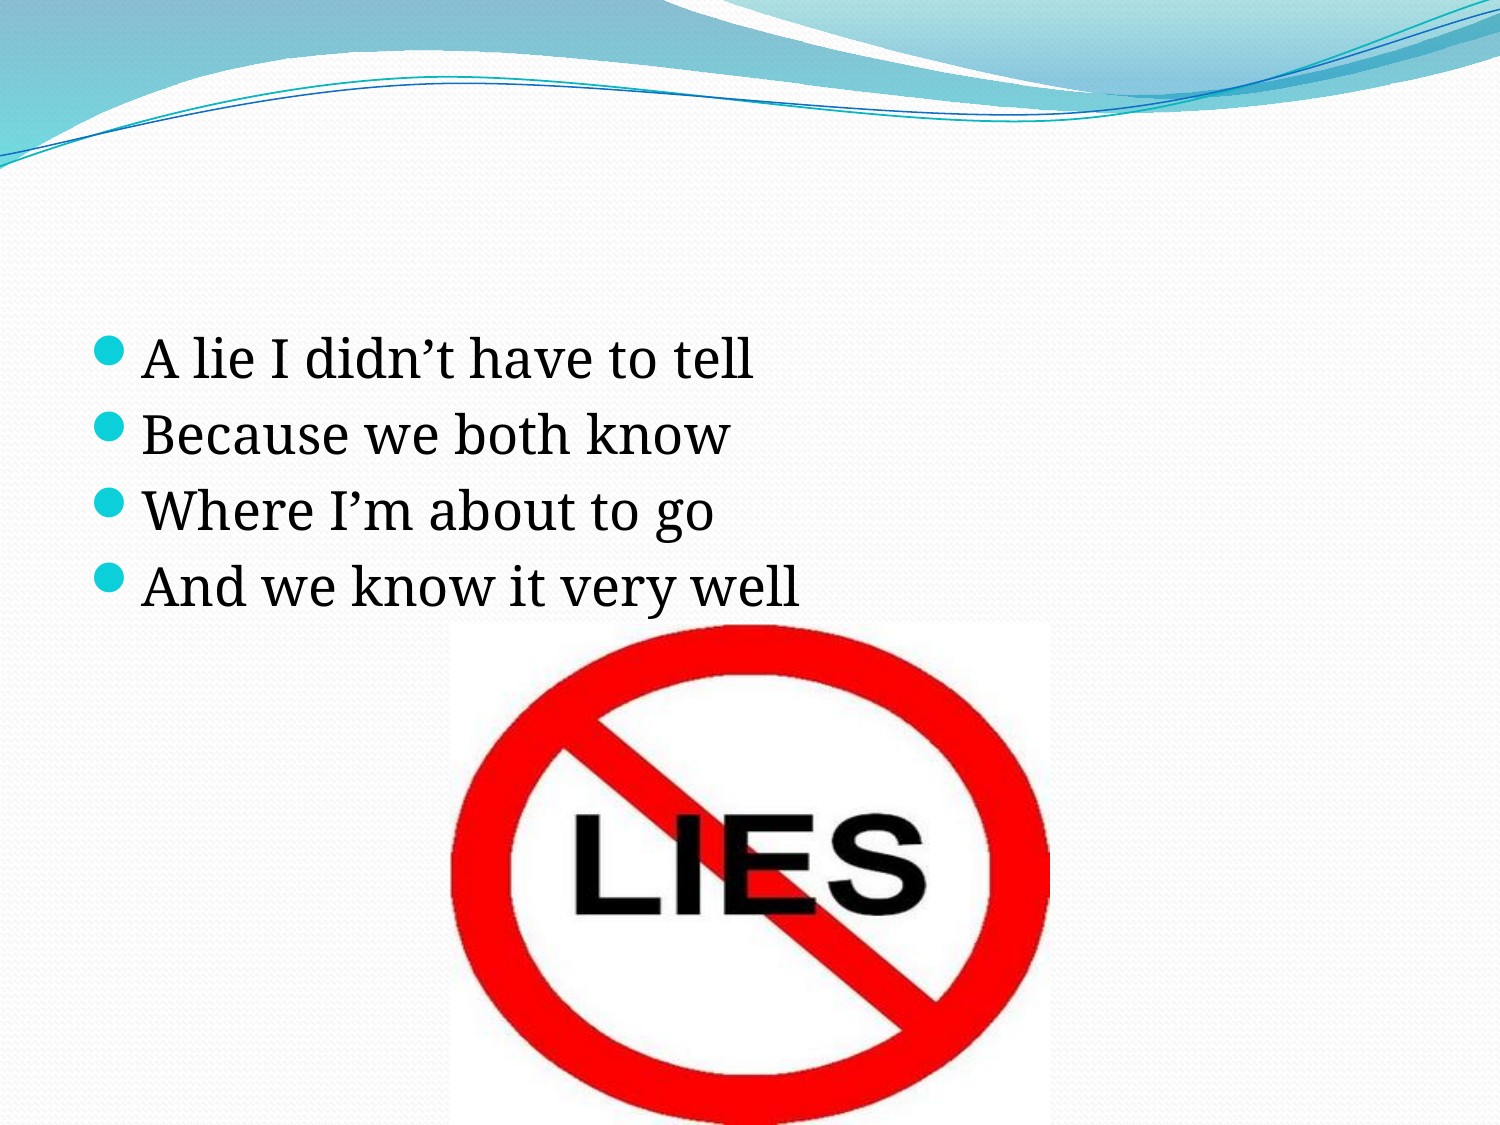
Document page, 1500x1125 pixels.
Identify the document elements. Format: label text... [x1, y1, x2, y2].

picture [449, 624, 1051, 1125]
list A lie I didn’t have to tell Because we both know Where I’m about to go And we know it very well [75, 317, 1425, 1038]
